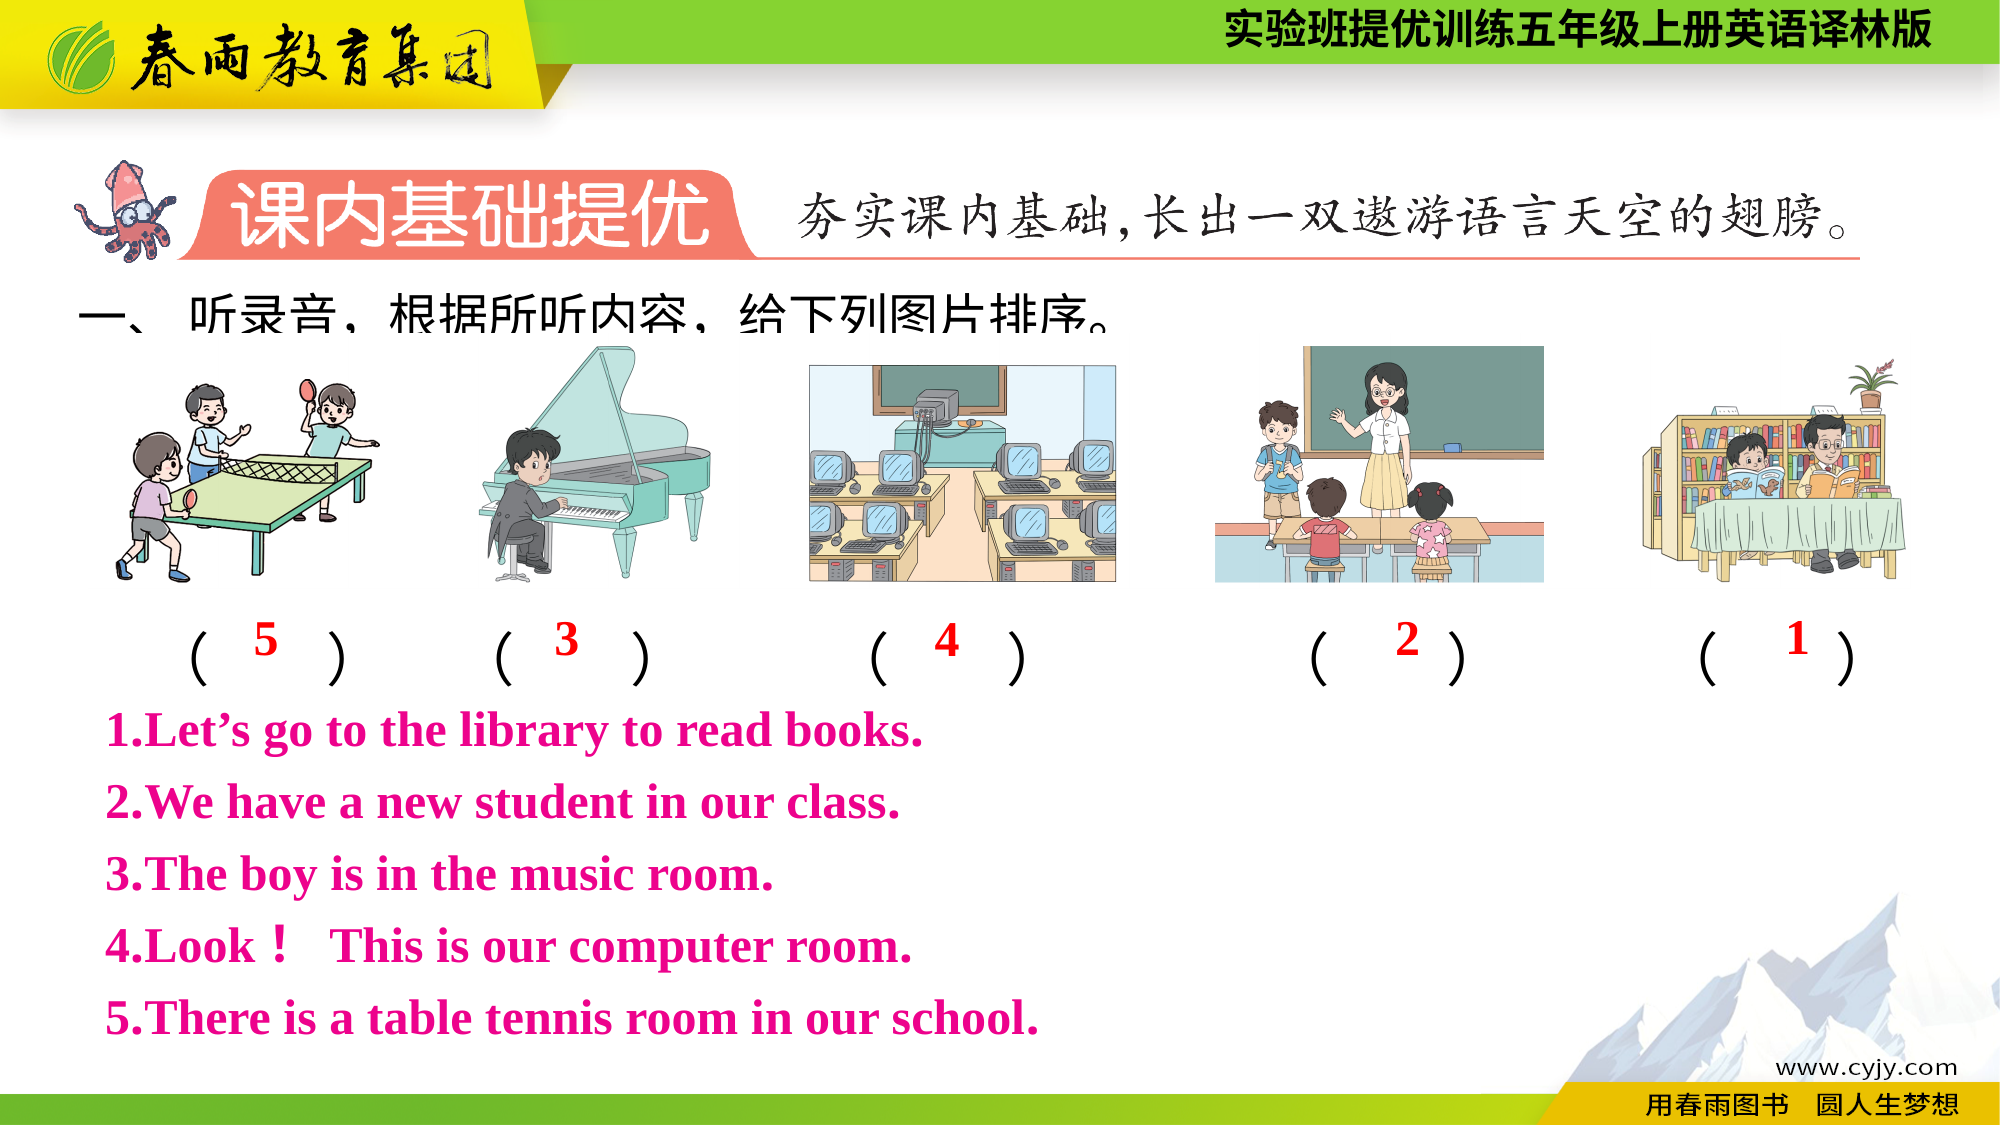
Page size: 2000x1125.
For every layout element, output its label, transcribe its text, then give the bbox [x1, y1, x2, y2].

text_box 一、 听录音，根据所听内容，给下列图片排序。 [62, 247, 1947, 353]
text_box 2 [1380, 600, 1435, 673]
text_box 1 [1770, 600, 1825, 672]
text_box 4 [919, 600, 975, 674]
picture [0, 0, 2000, 1125]
text_box 1.Let’s go to the library to read books. 2.We have a new student in our class. 3.The boy is in the music room. 4.Look！This is our computer room. 5.There is a table tennis room in our school. [90, 677, 1379, 1052]
text_box 5 [238, 600, 294, 673]
text_box 3 [539, 600, 595, 673]
text_box （ ） （ ） （ ） （ ） （ ） [49, 580, 1934, 701]
